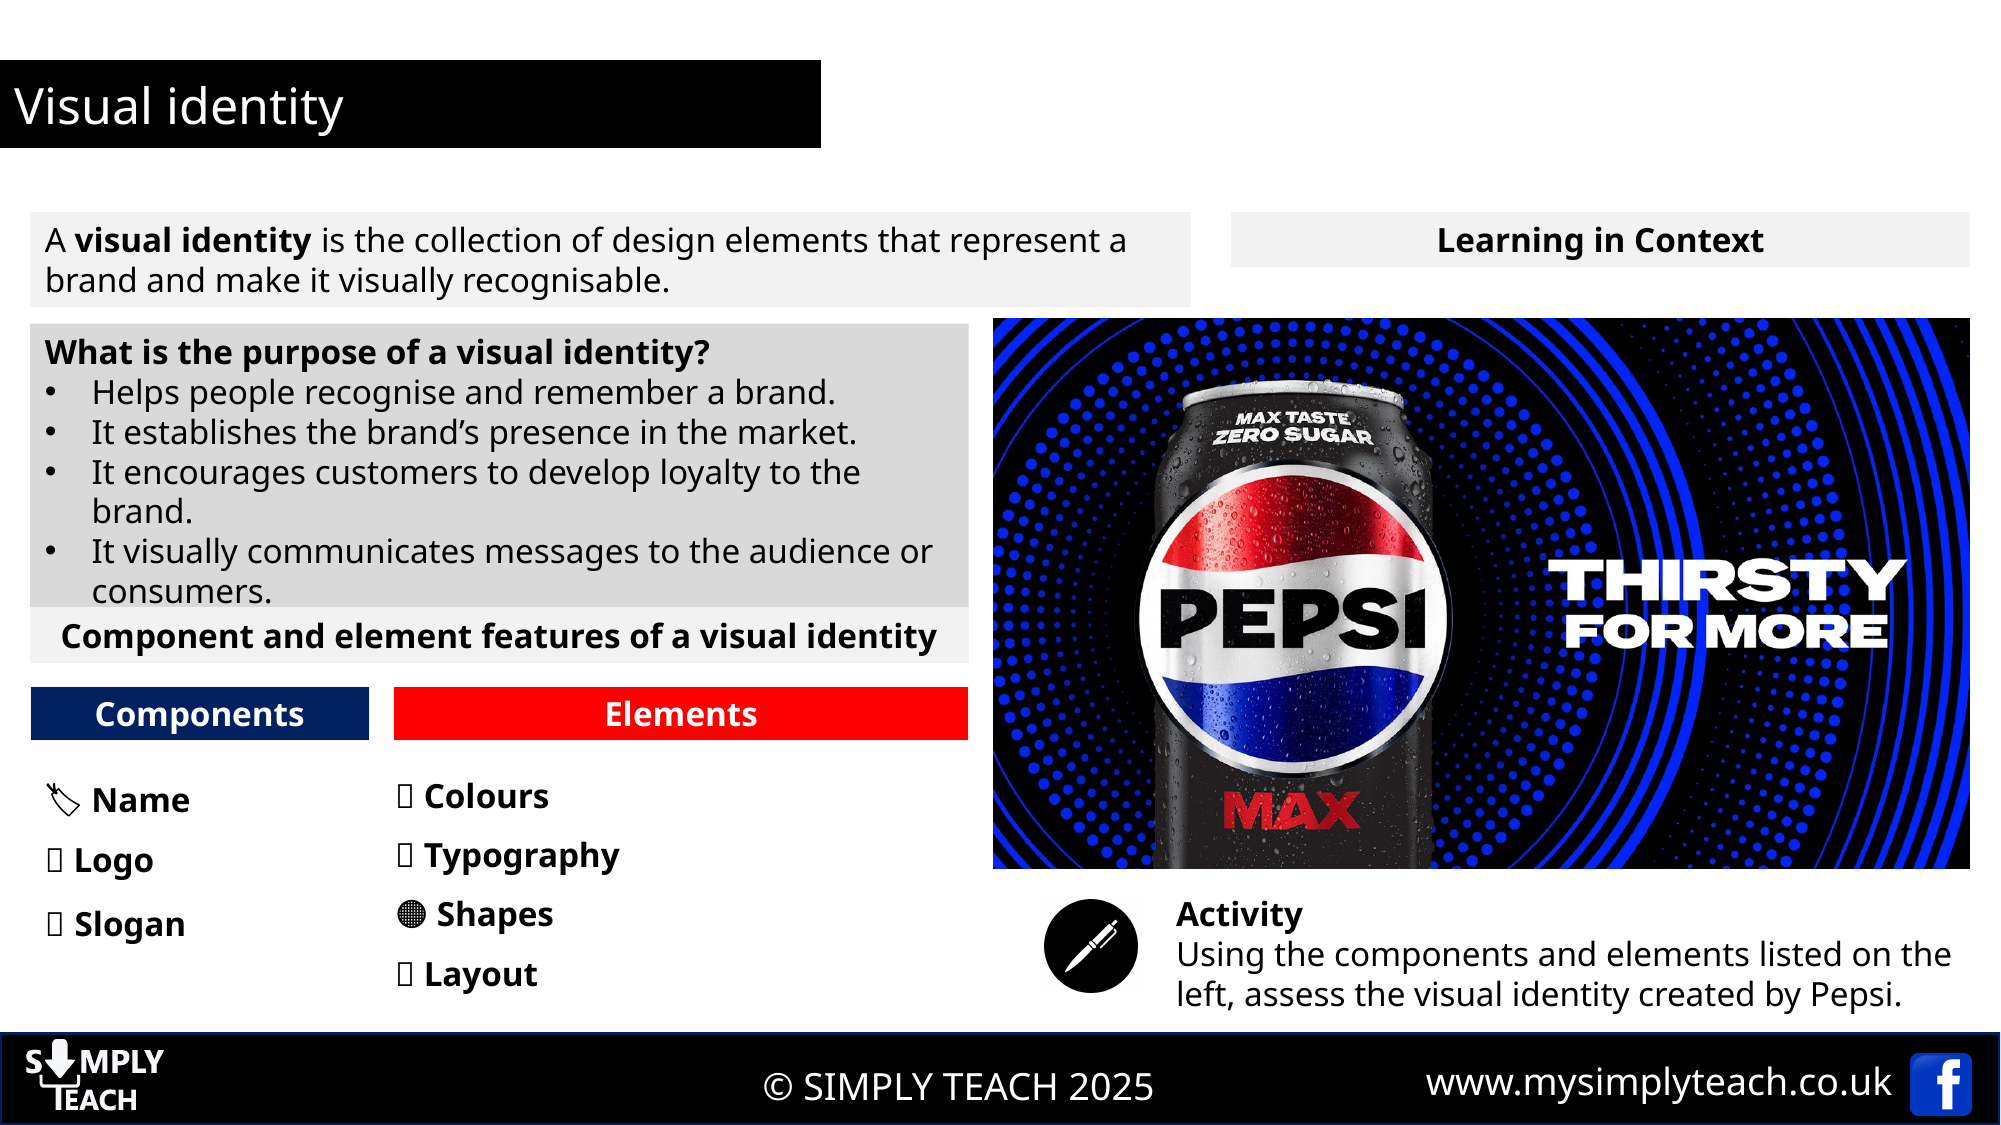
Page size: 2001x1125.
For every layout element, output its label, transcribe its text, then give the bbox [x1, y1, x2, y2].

picture [992, 318, 1971, 869]
text_box Learning in Context [1231, 212, 1970, 267]
text_box Elements [393, 686, 969, 741]
picture [15, 1033, 182, 1122]
text_box Components [30, 686, 370, 741]
text_box 🏷️ Name 🌀 Logo 💬 Slogan [30, 764, 370, 952]
text_box What is the purpose of a visual identity? Helps people recognise and remember a brand. It establishes the brand’s presence in the market. It encourages customers to develop loyalty to the brand. It visually communicates messages to the audience or consumers. [30, 323, 969, 607]
text_box Activity Using the components and elements listed on the left, assess the visual identity created by Pepsi. [1161, 885, 1970, 1021]
text_box A visual identity is the collection of design elements that represent a brand and make it visually recognisable. [30, 212, 1191, 307]
text_box 🎨 Colours 🔠 Typography 🟠 Shapes 📐 Layout [380, 764, 956, 1001]
picture [1044, 898, 1139, 993]
picture [1907, 1050, 1975, 1119]
text_box Component and element features of a visual identity [30, 607, 969, 663]
text_box Visual identity [0, 60, 821, 148]
